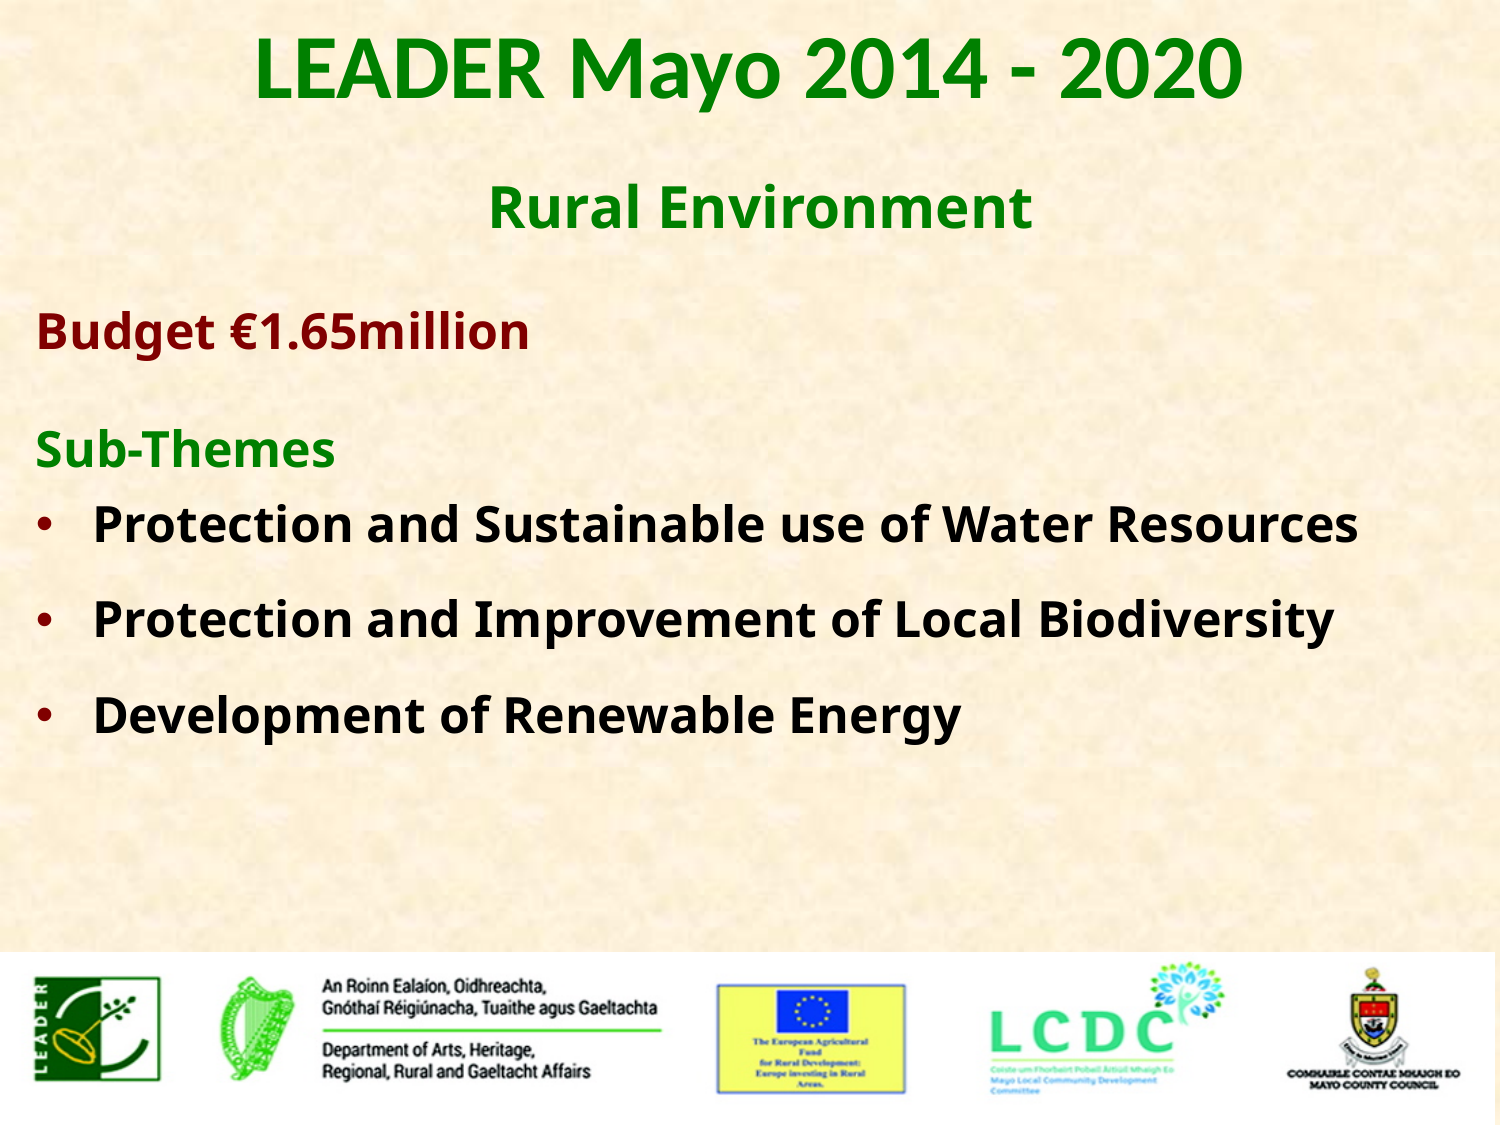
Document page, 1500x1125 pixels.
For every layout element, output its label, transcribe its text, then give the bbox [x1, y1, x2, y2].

picture [0, 953, 1500, 1125]
text_box Rural Environment Budget €1.65million Sub-Themes Protection and Sustainable use of Water Resources Protection and Improvement of Local Biodiversity Development of Renewable Energy [0, 125, 1500, 953]
text_box LEADER Mayo 2014 - 2020 [0, 0, 1500, 125]
